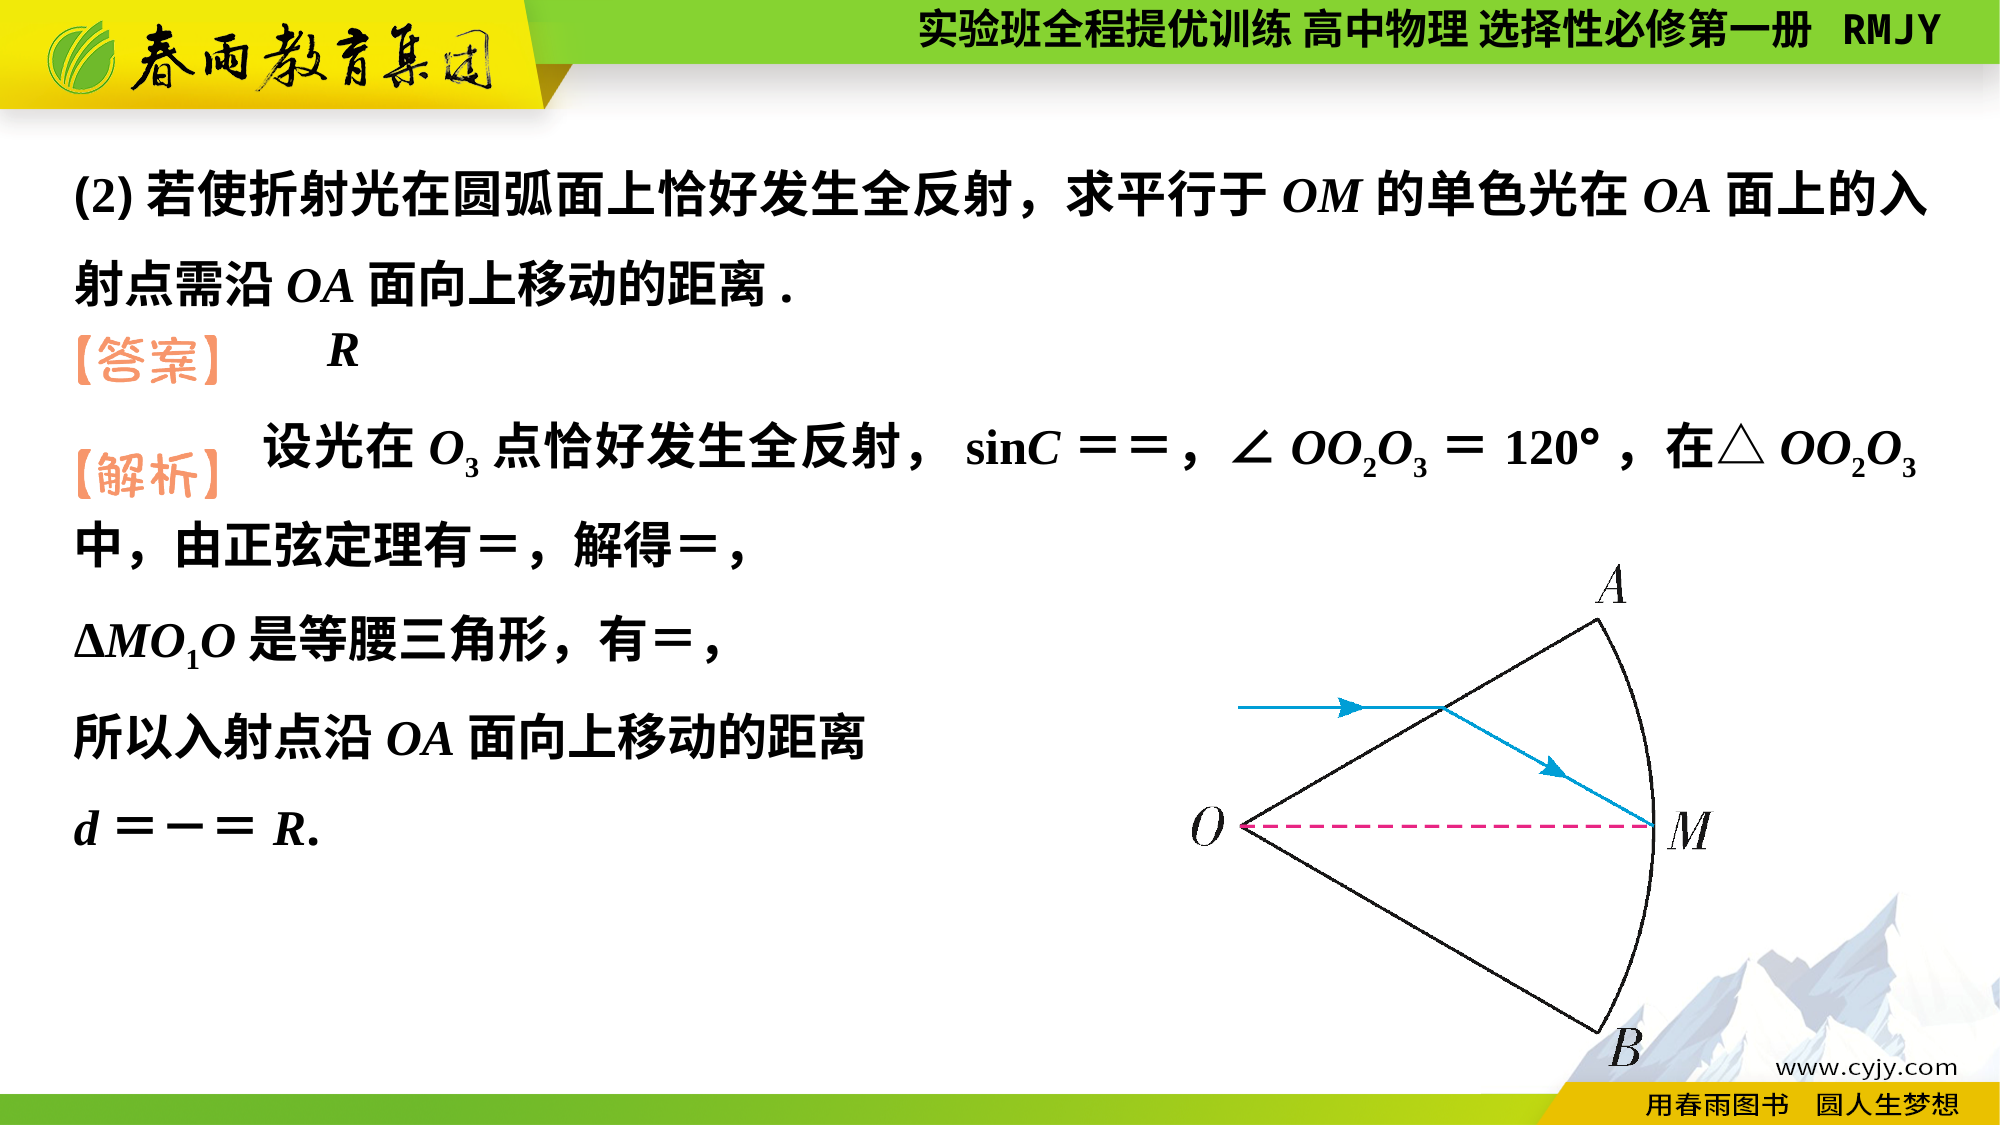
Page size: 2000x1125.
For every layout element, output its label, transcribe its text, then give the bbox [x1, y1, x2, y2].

picture [0, 0, 2000, 1125]
list (2)若使折射光在圆弧面上恰好发生全反射，求平行于OM的单色光在OA面上的入射点需沿OA面向上移动的距离. [59, 125, 1944, 311]
